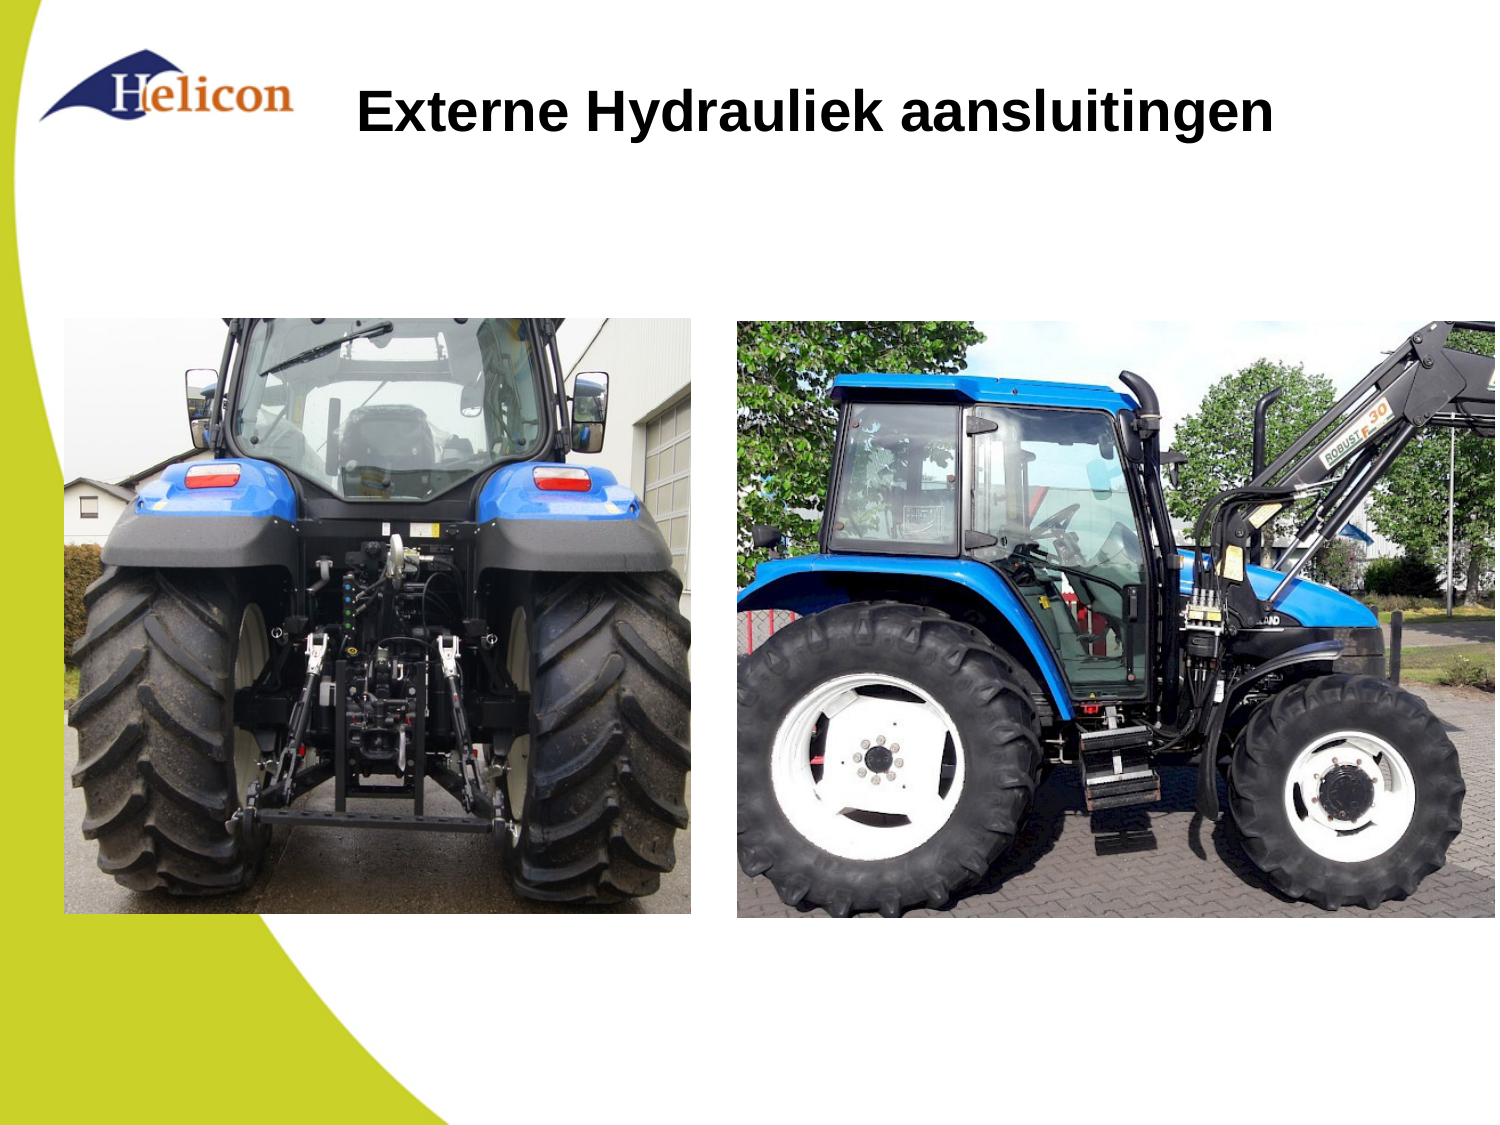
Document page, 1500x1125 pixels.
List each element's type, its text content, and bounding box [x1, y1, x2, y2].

title Externe Hydrauliek aansluitingen [324, 54, 1415, 161]
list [64, 317, 692, 914]
picture [0, 0, 1500, 1125]
